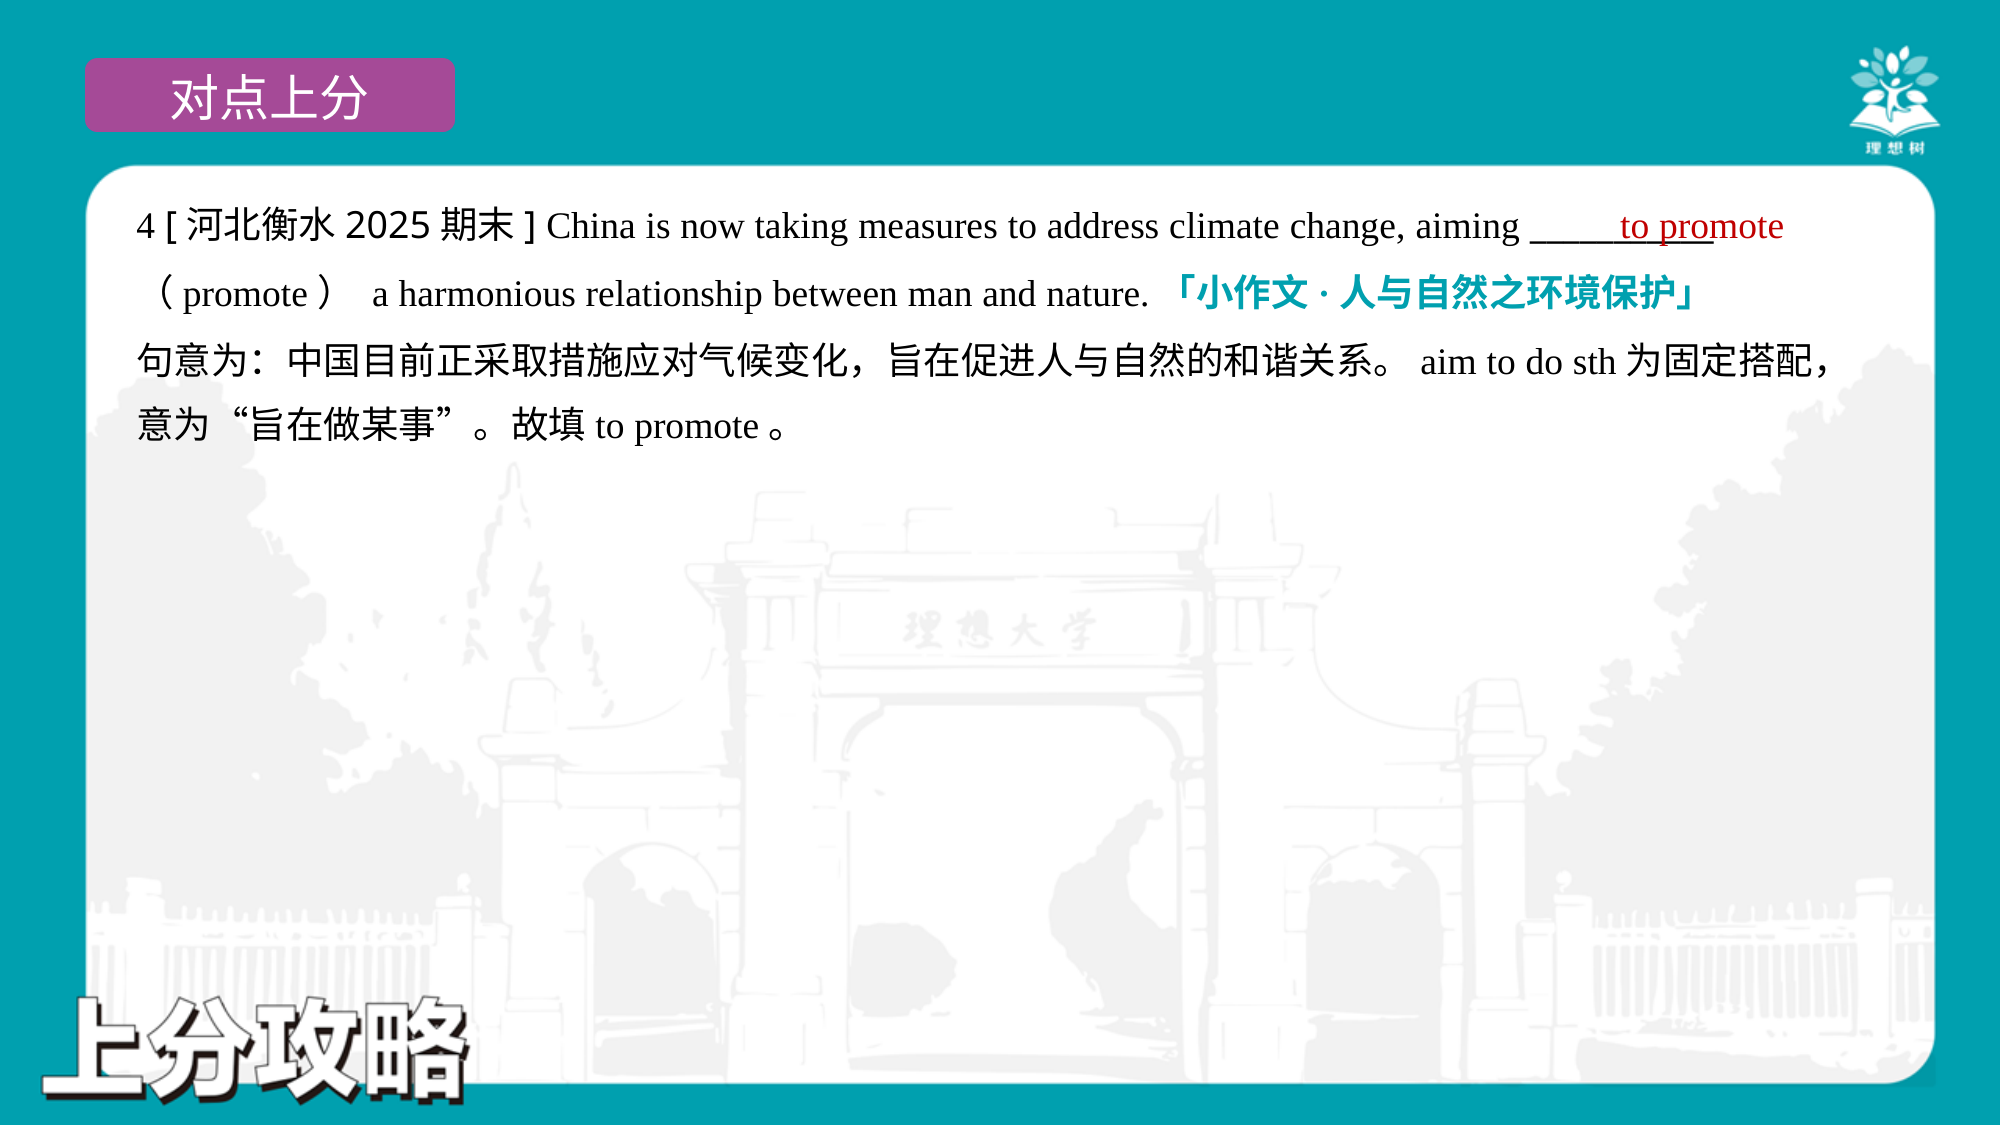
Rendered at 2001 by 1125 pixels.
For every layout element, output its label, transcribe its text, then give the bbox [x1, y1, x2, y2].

text_box 句意为：中国目前正采取措施应对气候变化，旨在促进人与自然的和谐关系。aim to do sth为固定搭配， 意为“旨在做某事”。故填to promote。 [136, 312, 1865, 440]
text_box to promote [1602, 176, 1803, 238]
picture [0, 0, 2000, 1125]
text_box 4 [河北衡水2025期末] China is now taking measures to address climate change, aiming ___________ （promote） a harmonious relationship between man and nature.「小作文·人与自然之环境保护」 [136, 176, 1865, 304]
